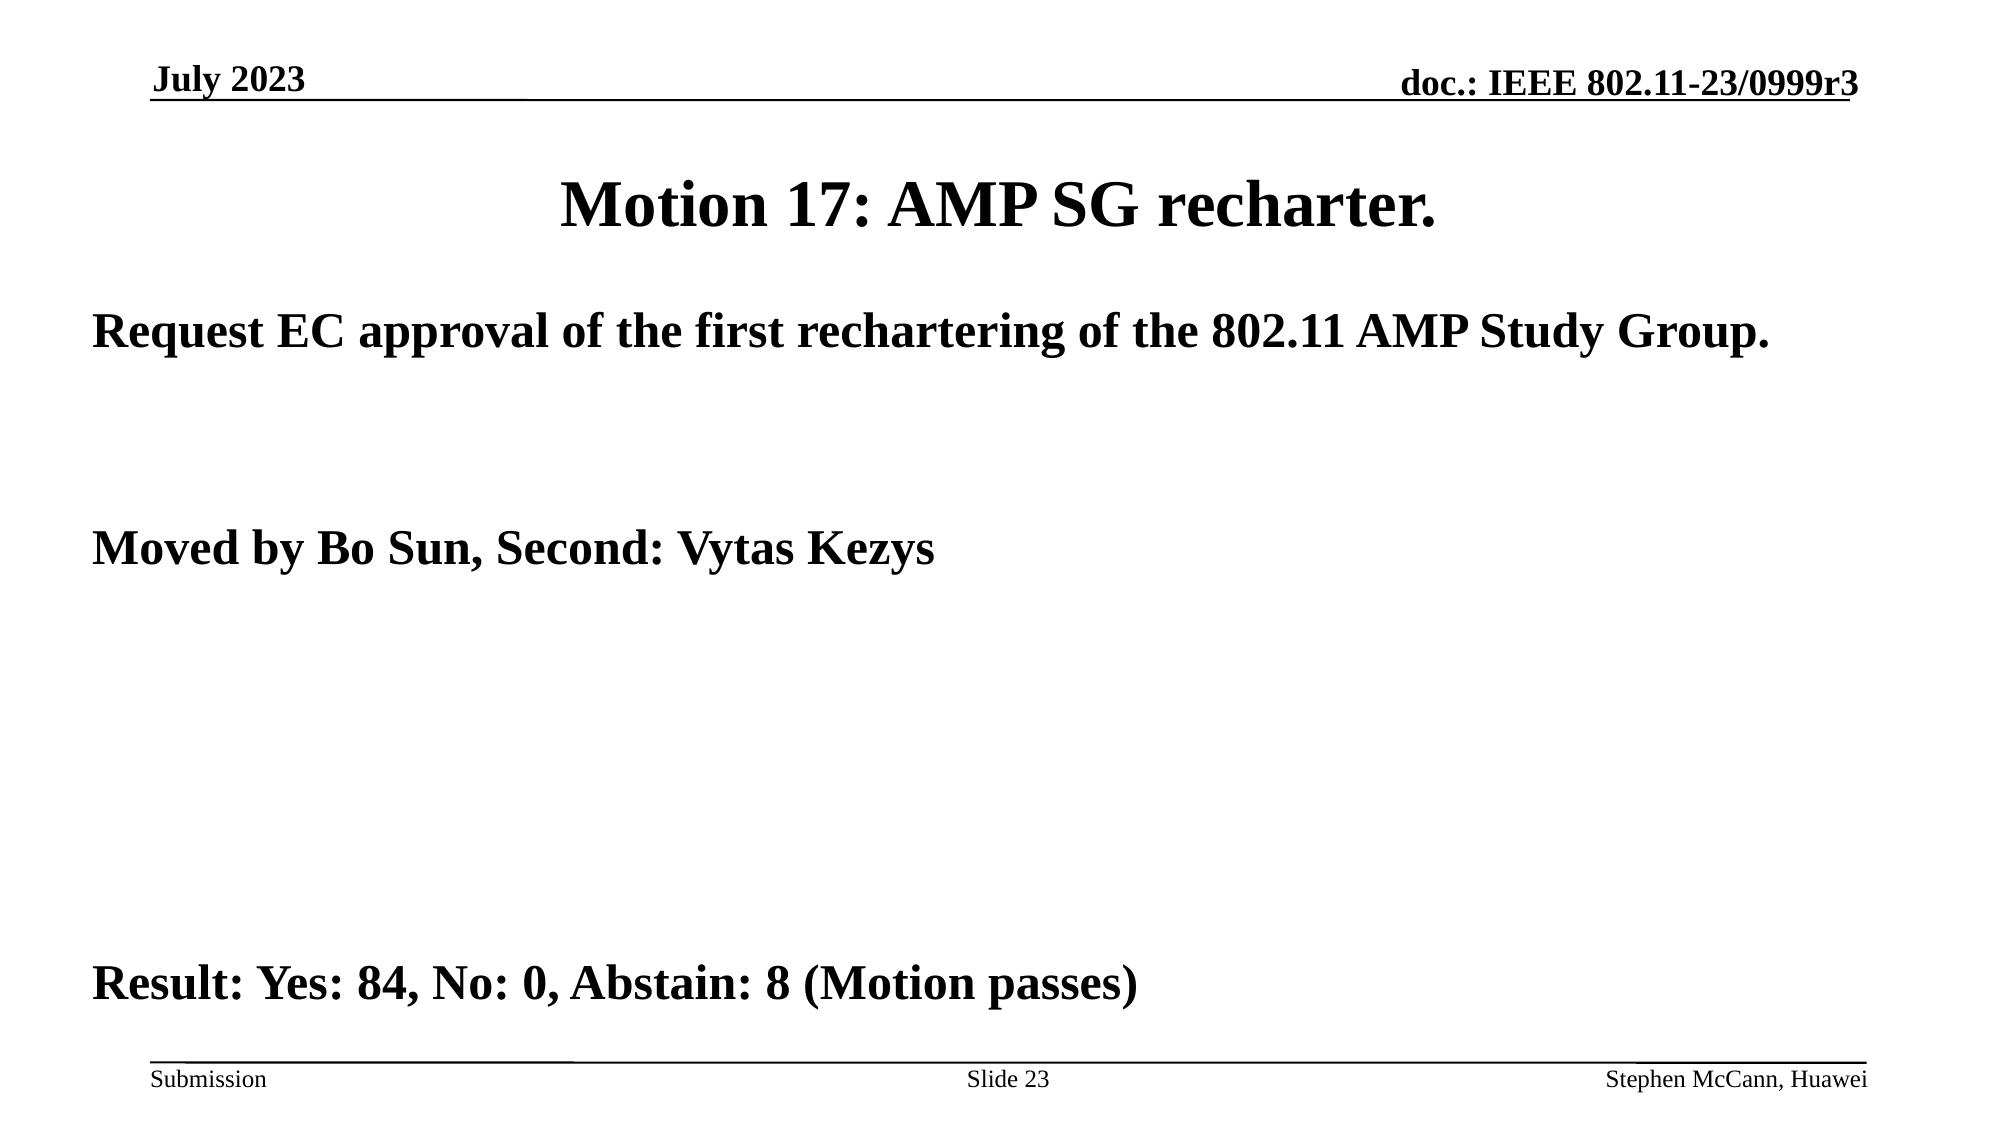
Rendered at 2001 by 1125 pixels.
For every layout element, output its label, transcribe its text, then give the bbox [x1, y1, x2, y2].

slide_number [152, 54, 563, 100]
title Motion 17: AMP SG recharter. [149, 112, 1850, 288]
slide_number Slide 23 [950, 1061, 1067, 1123]
list Request EC approval of the first rechartering of the 802.11 AMP Study Group. Moved by Bo Sun, Second: Vytas Kezys Result: Yes: 84, No: 0, Abstain: 8 (Motion passes) [76, 289, 1940, 1063]
footer Stephen McCann, Huawei [1171, 1061, 1869, 1093]
